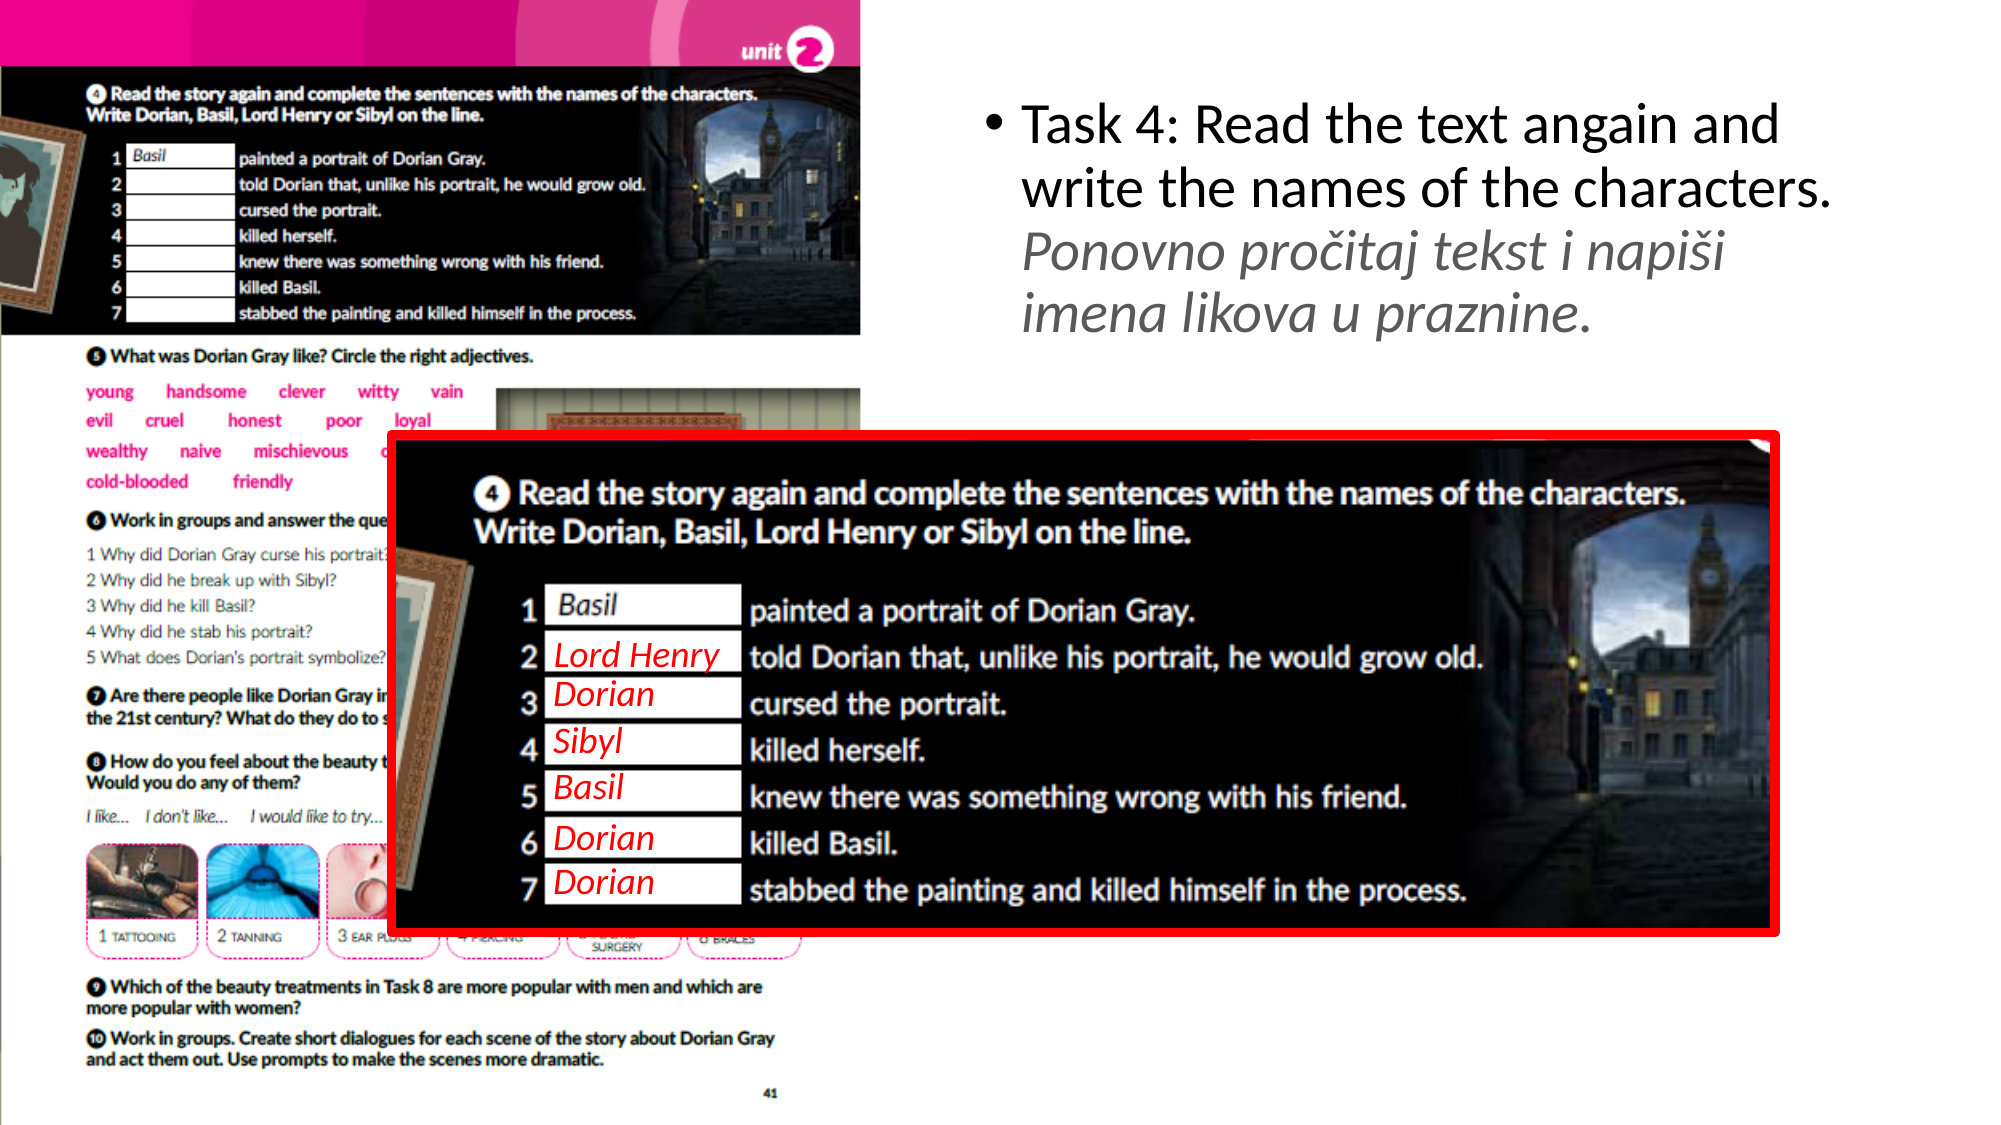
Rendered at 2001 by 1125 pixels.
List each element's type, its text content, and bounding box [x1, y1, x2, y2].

picture [0, 0, 1771, 1125]
list Task 4: Read the text angain and write the names of the characters. Ponovno pročitaj tekst i napiši imena likova u praznine. [969, 86, 1900, 427]
